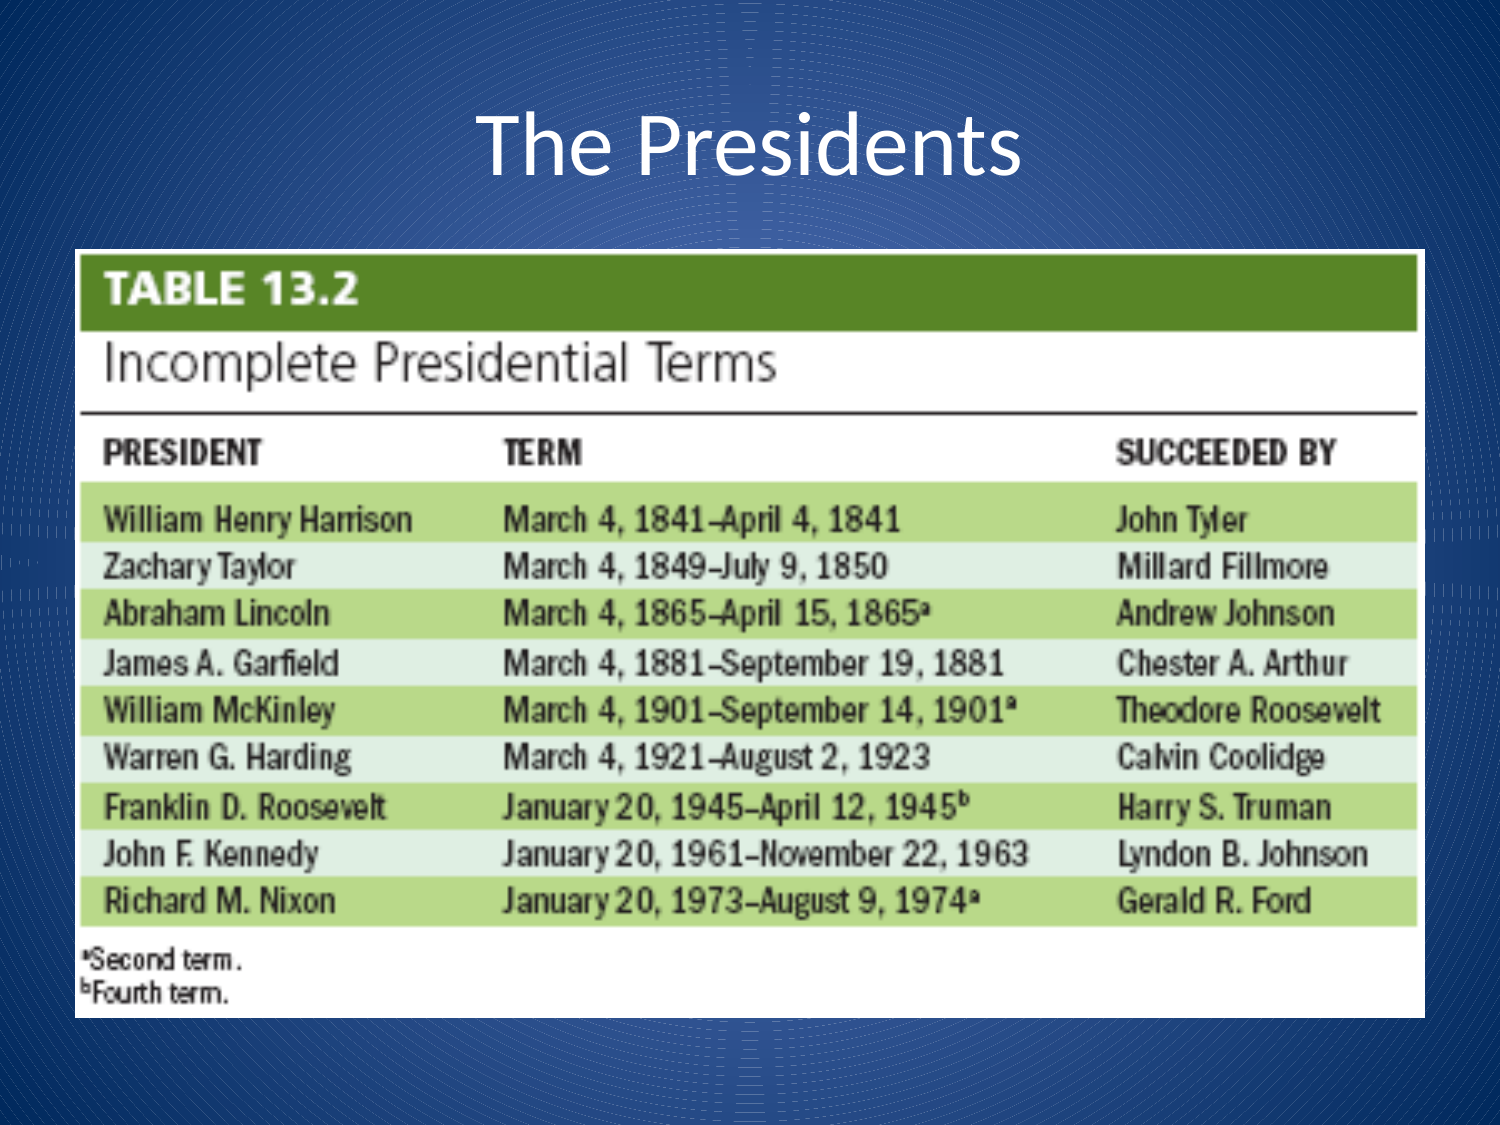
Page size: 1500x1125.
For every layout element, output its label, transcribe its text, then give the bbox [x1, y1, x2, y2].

title The Presidents [75, 45, 1425, 233]
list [74, 249, 1426, 1018]
